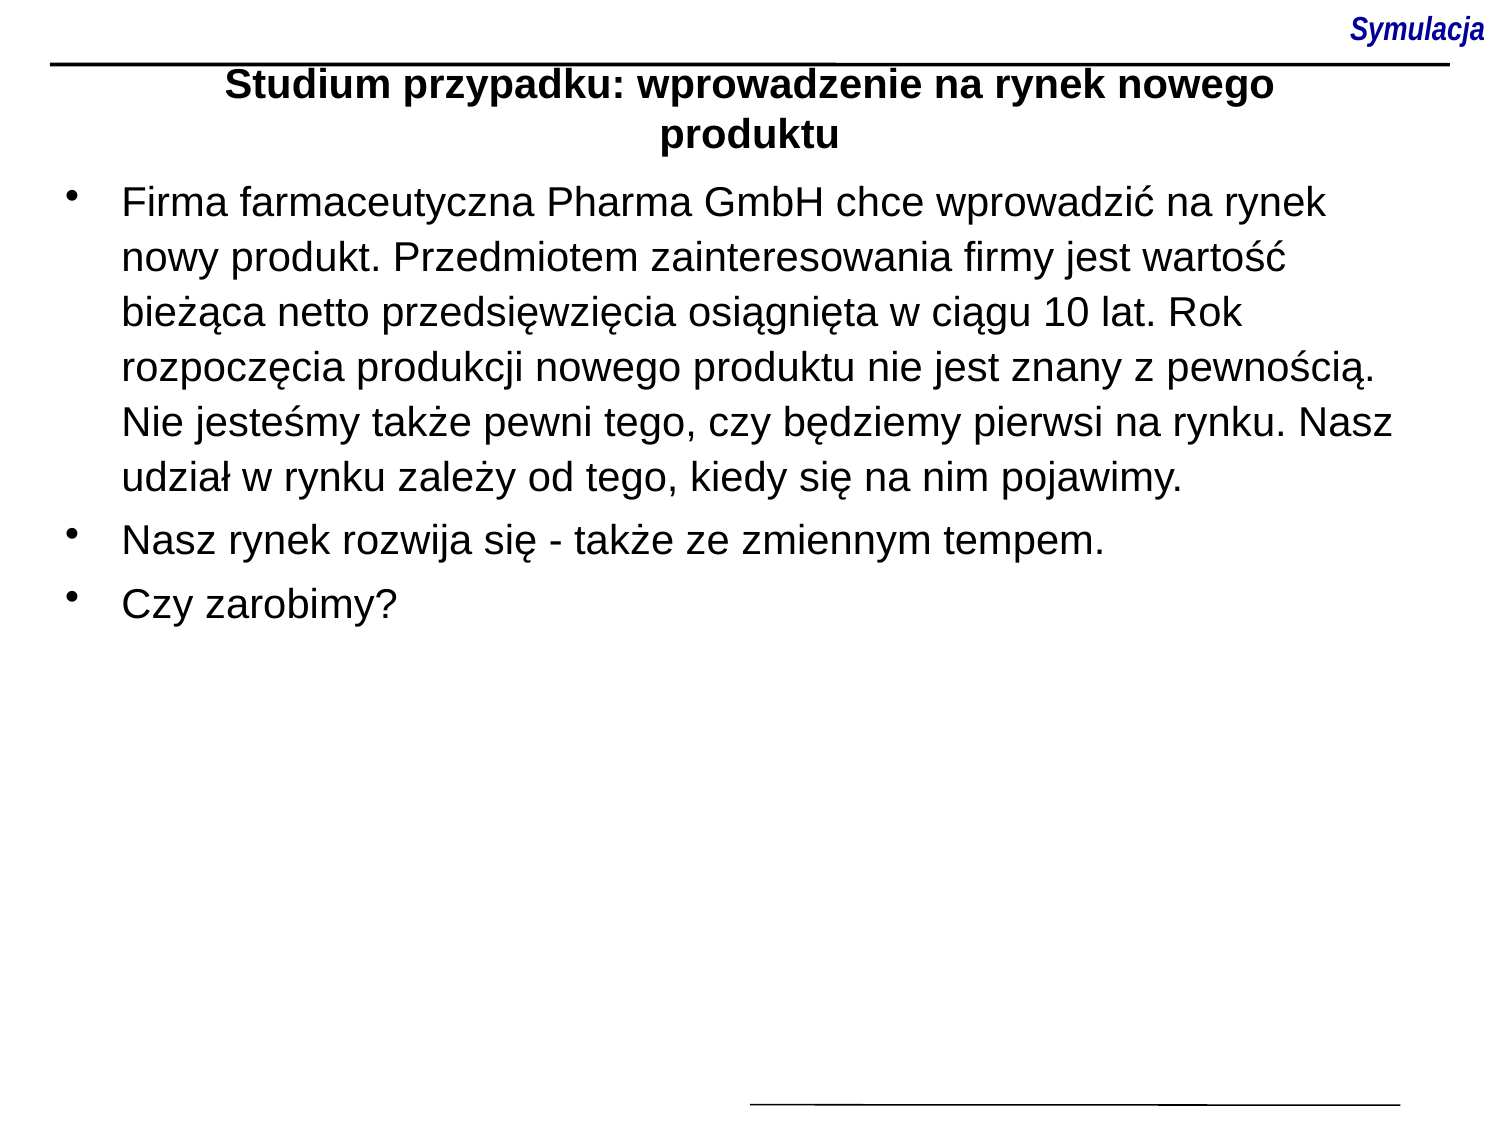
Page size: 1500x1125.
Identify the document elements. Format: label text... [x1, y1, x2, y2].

text_box Symulacja [1286, 0, 1500, 55]
title Studium przypadku: wprowadzenie na rynek nowego produktu [137, 18, 1363, 162]
list Firma farmaceutyczna Pharma GmbH chce wprowadzić na rynek nowy produkt. Przedmiotem zainteresowania firmy jest wartość bieżąca netto przedsięwzięcia osiągnięta w ciągu 10 lat. Rok rozpoczęcia produkcji nowego produktu nie jest znany z pewnością. Nie jesteśmy także pewni tego, czy będziemy pierwsi na rynku. Nasz udział w rynku zależy od tego, kiedy się na nim pojawimy. Nasz rynek rozwija się - także ze zmiennym tempem. Czy zarobimy? [50, 162, 1450, 1050]
